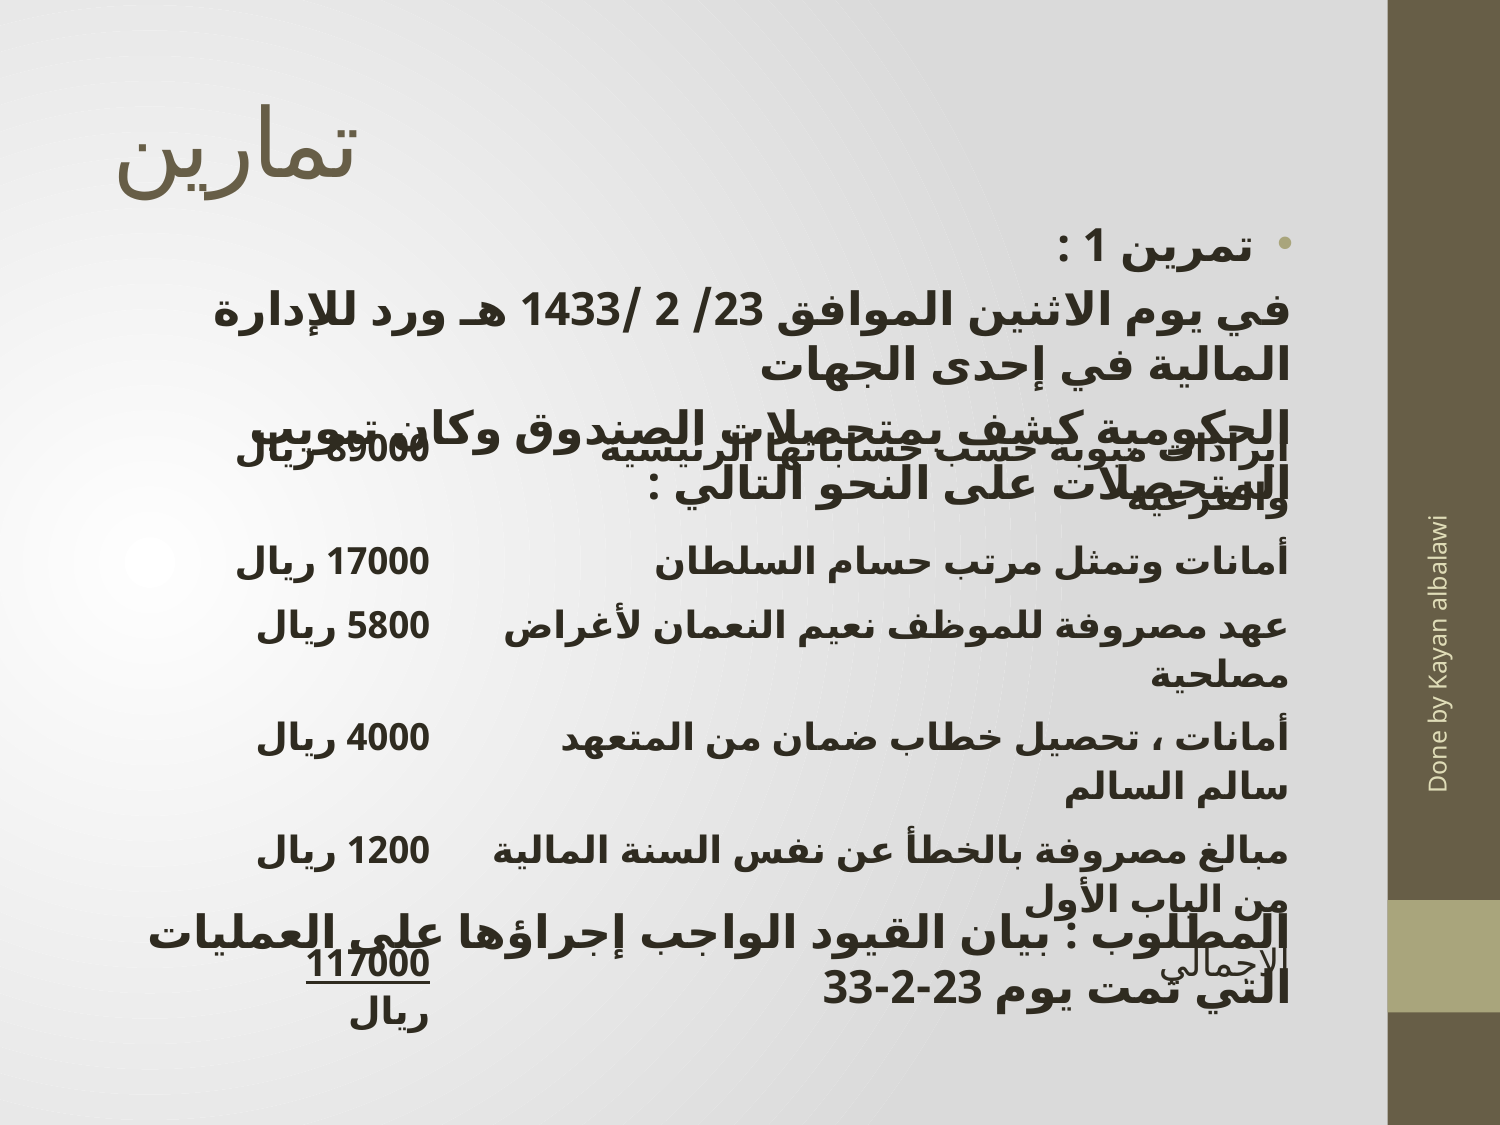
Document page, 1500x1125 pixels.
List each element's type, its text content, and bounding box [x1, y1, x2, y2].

list تمرين 1 : في يوم الاثنين الموافق 23/ 2 /1433 هـ ورد للإدارة المالية في إحدى الجهات الحكومية كشف بمتحصلات الصندوق وكان تبويب المتحصلات على النحو التالي : المطلوب : بيان القيود الواجب إجراؤها على العمليات التي تمت يوم 23-2-33 [76, 208, 1327, 996]
table_cell أمانات وتمثل مرتب حسام السلطان [445, 533, 1305, 597]
table_header 89000 ريال [218, 421, 445, 533]
table_cell 5800 ريال [218, 597, 445, 710]
footer Done by Kayan albalawi [1408, 500, 1469, 889]
table_cell 117000 ريال [218, 935, 445, 1048]
table_cell 1200 ريال [218, 822, 445, 935]
table_cell مبالغ مصروفة بالخطأ عن نفس السنة المالية من الباب الأول [445, 822, 1305, 935]
table_cell 17000 ريال [218, 533, 445, 597]
table_cell عهد مصروفة للموظف نعيم النعمان لأغراض مصلحية [445, 597, 1305, 710]
table_cell الاجمالي [445, 935, 1305, 1048]
table_cell 4000 ريال [218, 710, 445, 822]
table_header ايرادات مبوبة حسب حساباتها الرئيسية والفرعية [445, 421, 1305, 533]
table_cell أمانات ، تحصيل خطاب ضمان من المتعهد سالم السالم [445, 710, 1305, 822]
title تمارين [75, 45, 1325, 233]
